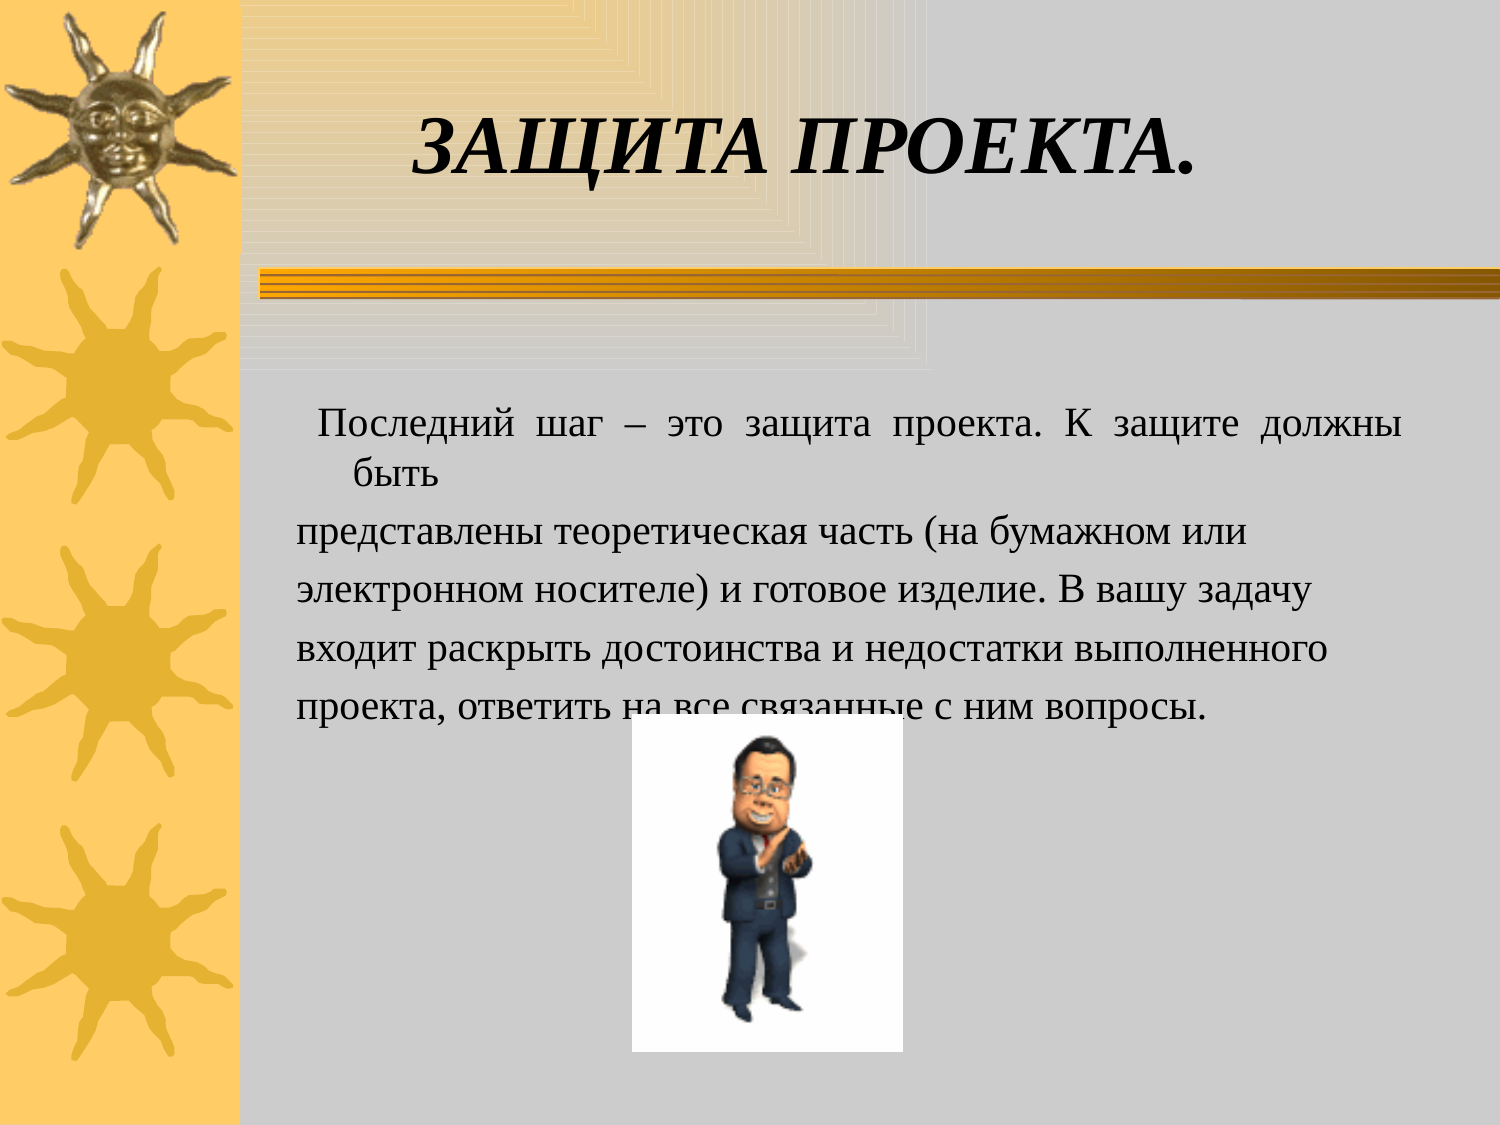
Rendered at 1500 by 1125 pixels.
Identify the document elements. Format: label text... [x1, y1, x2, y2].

list Последний шаг – это защита проекта. К защите должны быть представлены теоретическая часть (на бумажном или электронном носителе) и готовое изделие. В вашу задачу входит раскрыть достоинства и недостатки выполненного проекта, ответить на все связанные с ним вопросы. [280, 386, 1419, 1001]
title Защита проекта. [398, 46, 1348, 235]
picture [632, 714, 903, 1052]
picture [1, 8, 242, 254]
